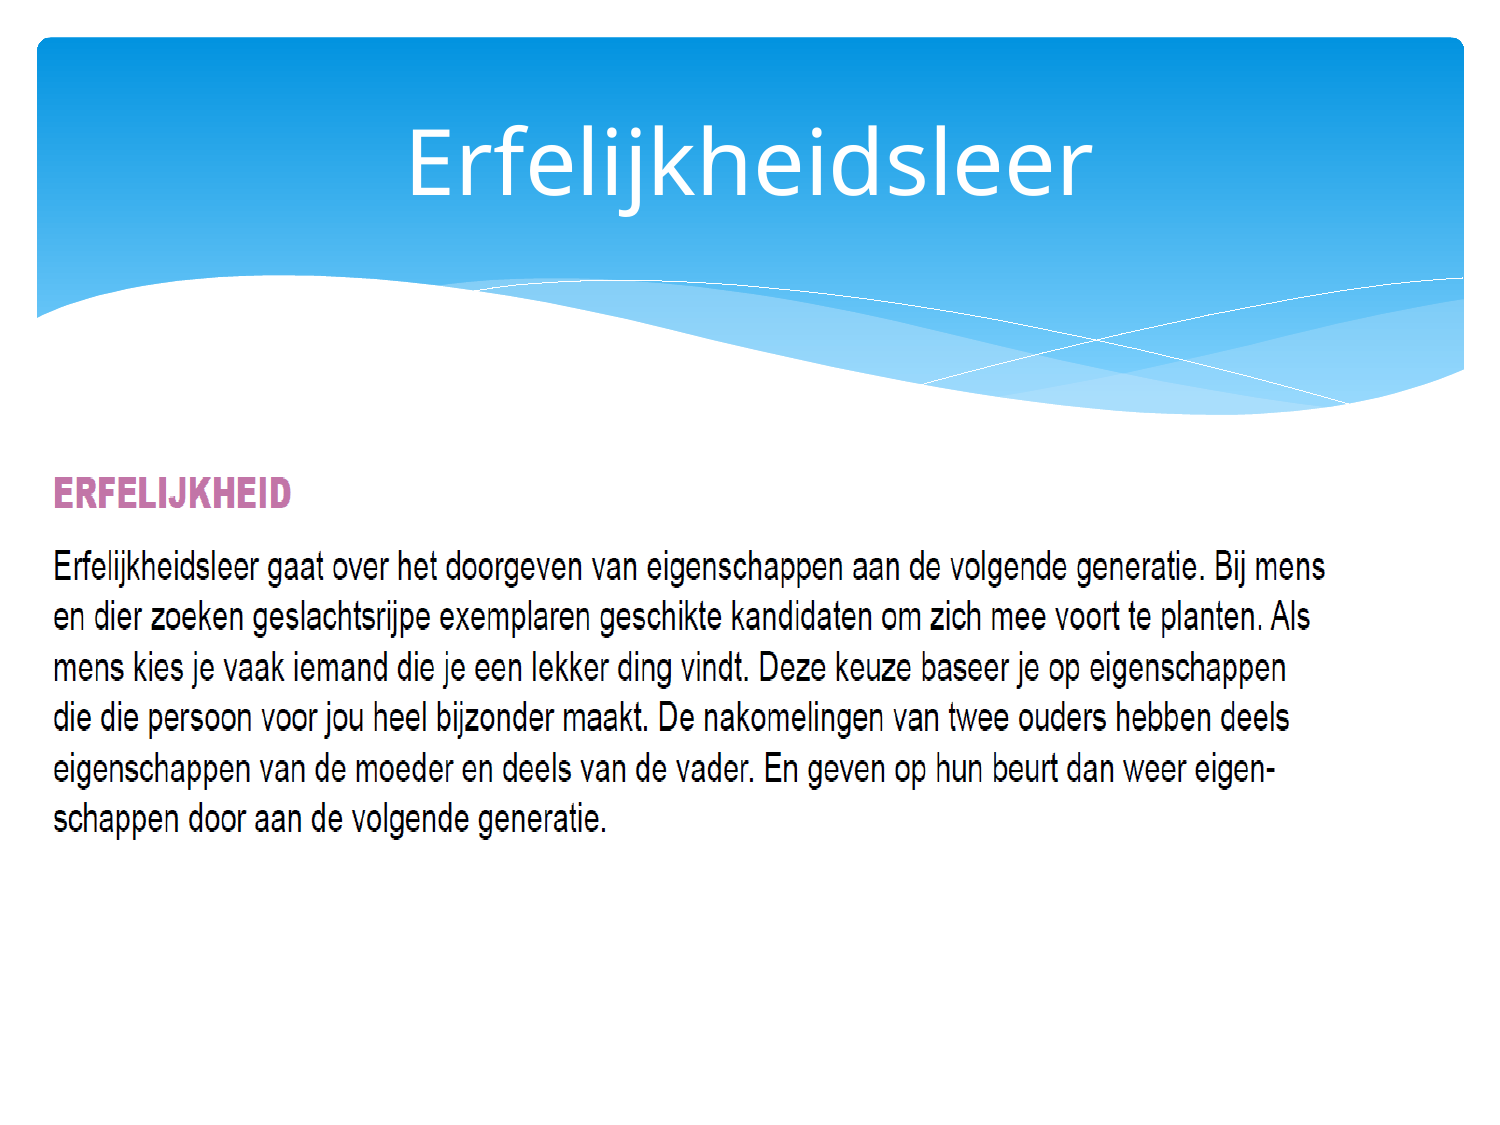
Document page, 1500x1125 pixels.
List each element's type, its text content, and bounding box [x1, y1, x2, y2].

title Erfelijkheidsleer [75, 55, 1425, 261]
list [39, 432, 1359, 859]
